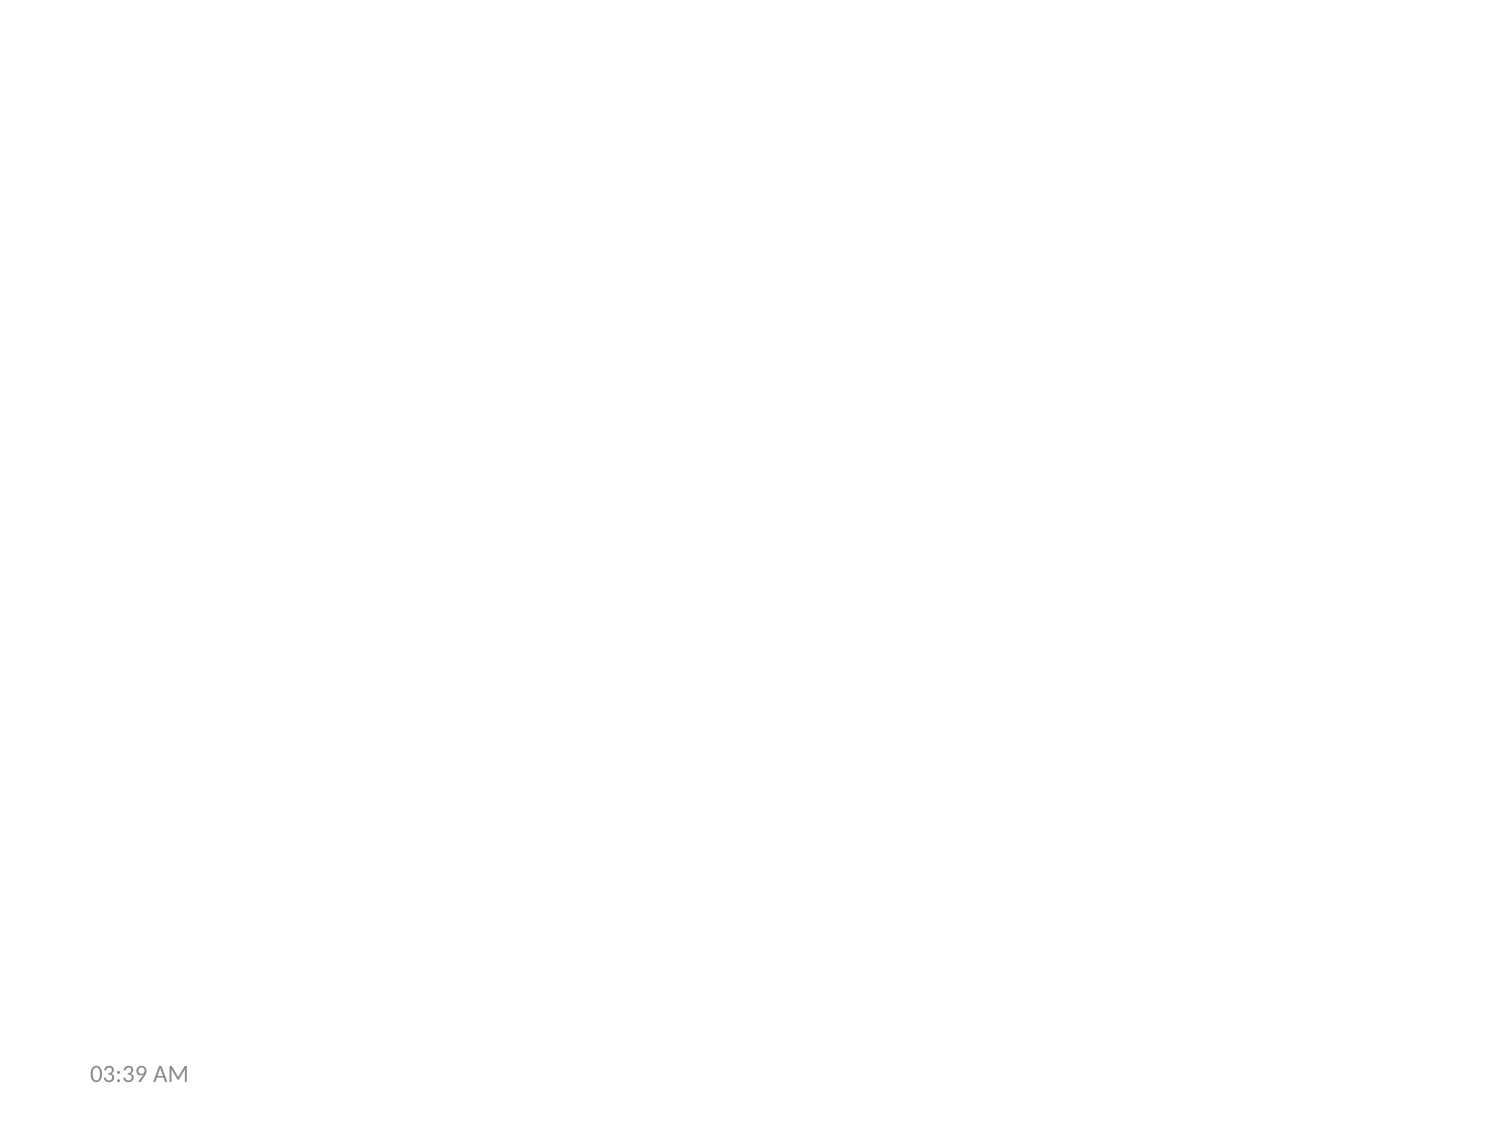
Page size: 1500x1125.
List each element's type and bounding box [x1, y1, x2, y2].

slide_number [75, 1042, 425, 1103]
